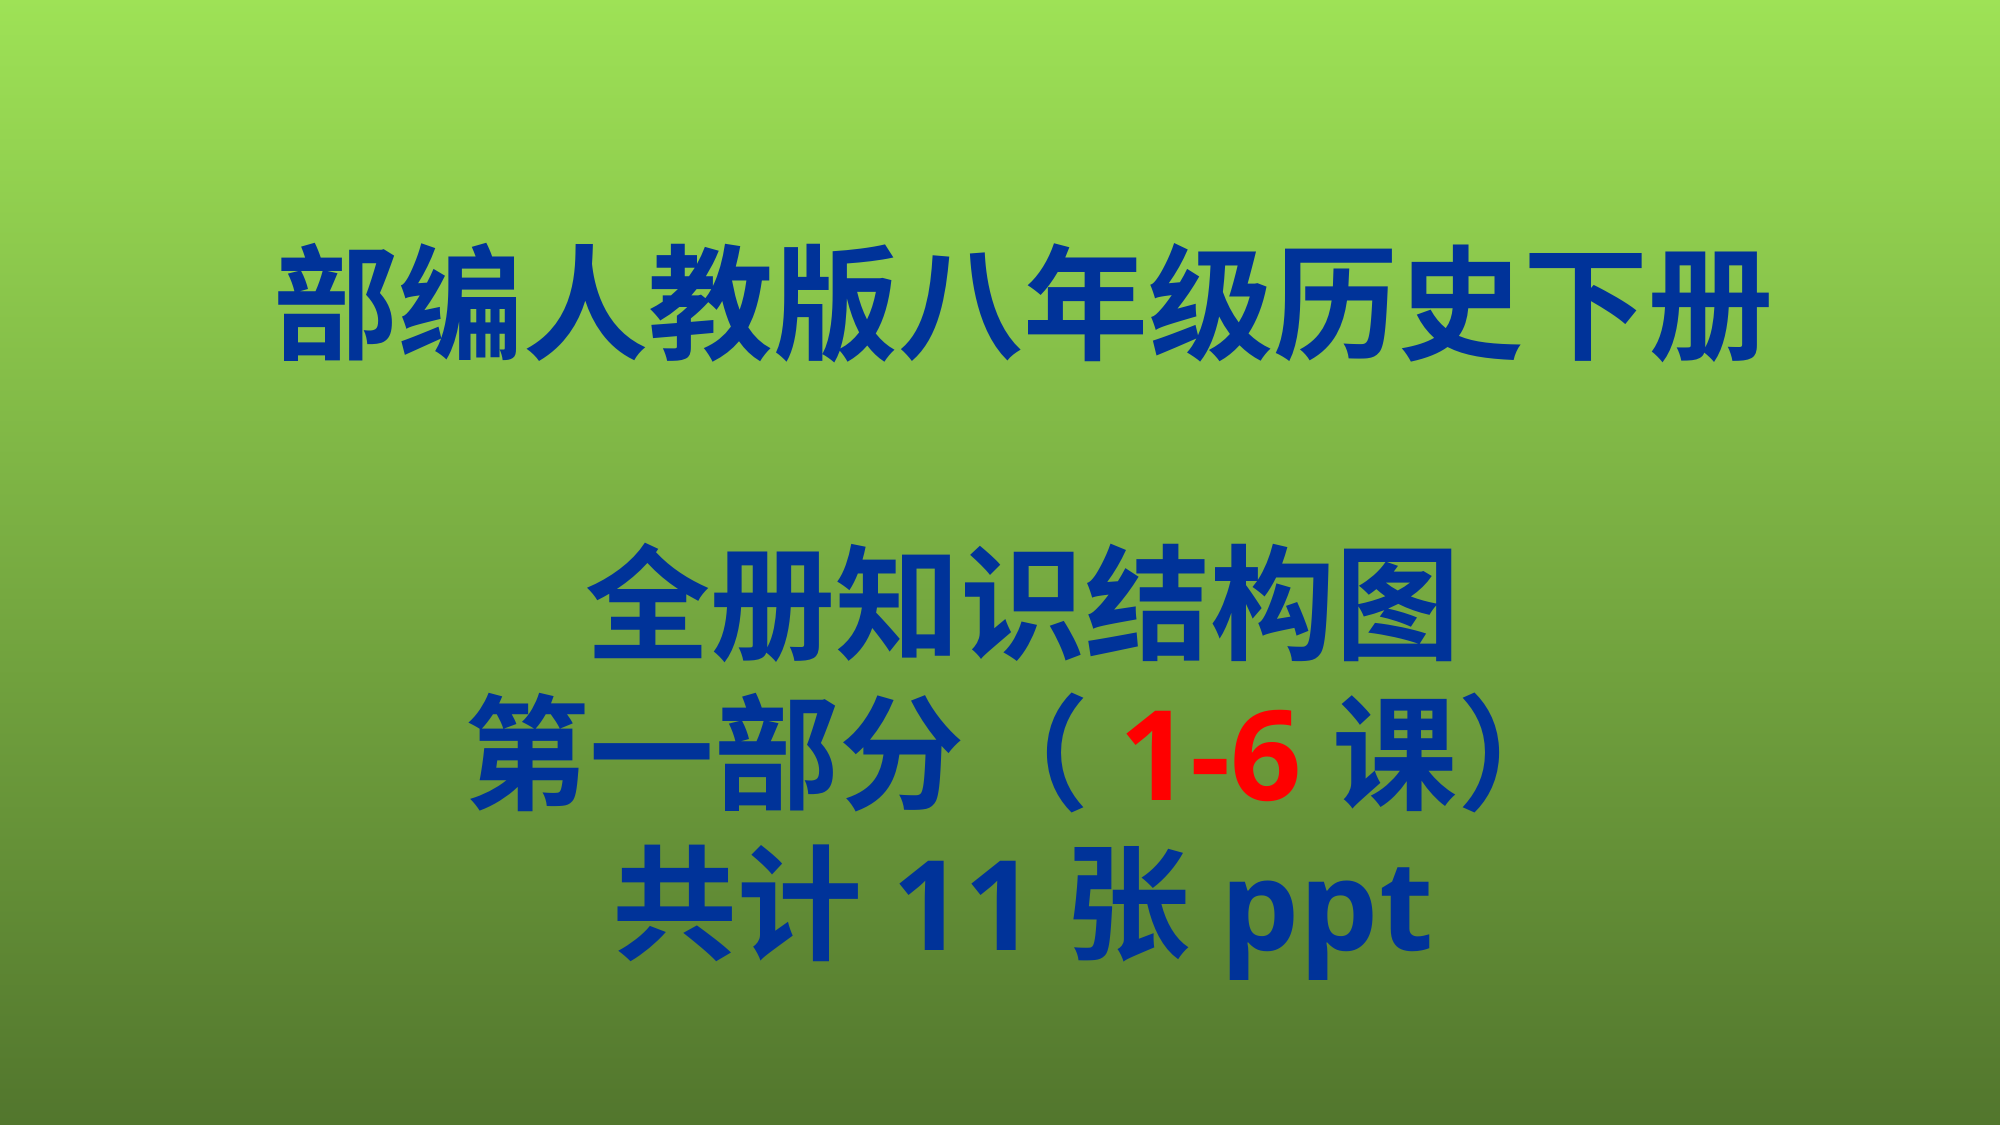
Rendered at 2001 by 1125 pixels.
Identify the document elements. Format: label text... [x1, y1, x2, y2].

text_box 部编人教版八年级历史下册 全册知识结构图 第一部分（1-6课） 共计11张ppt [258, 218, 1789, 984]
